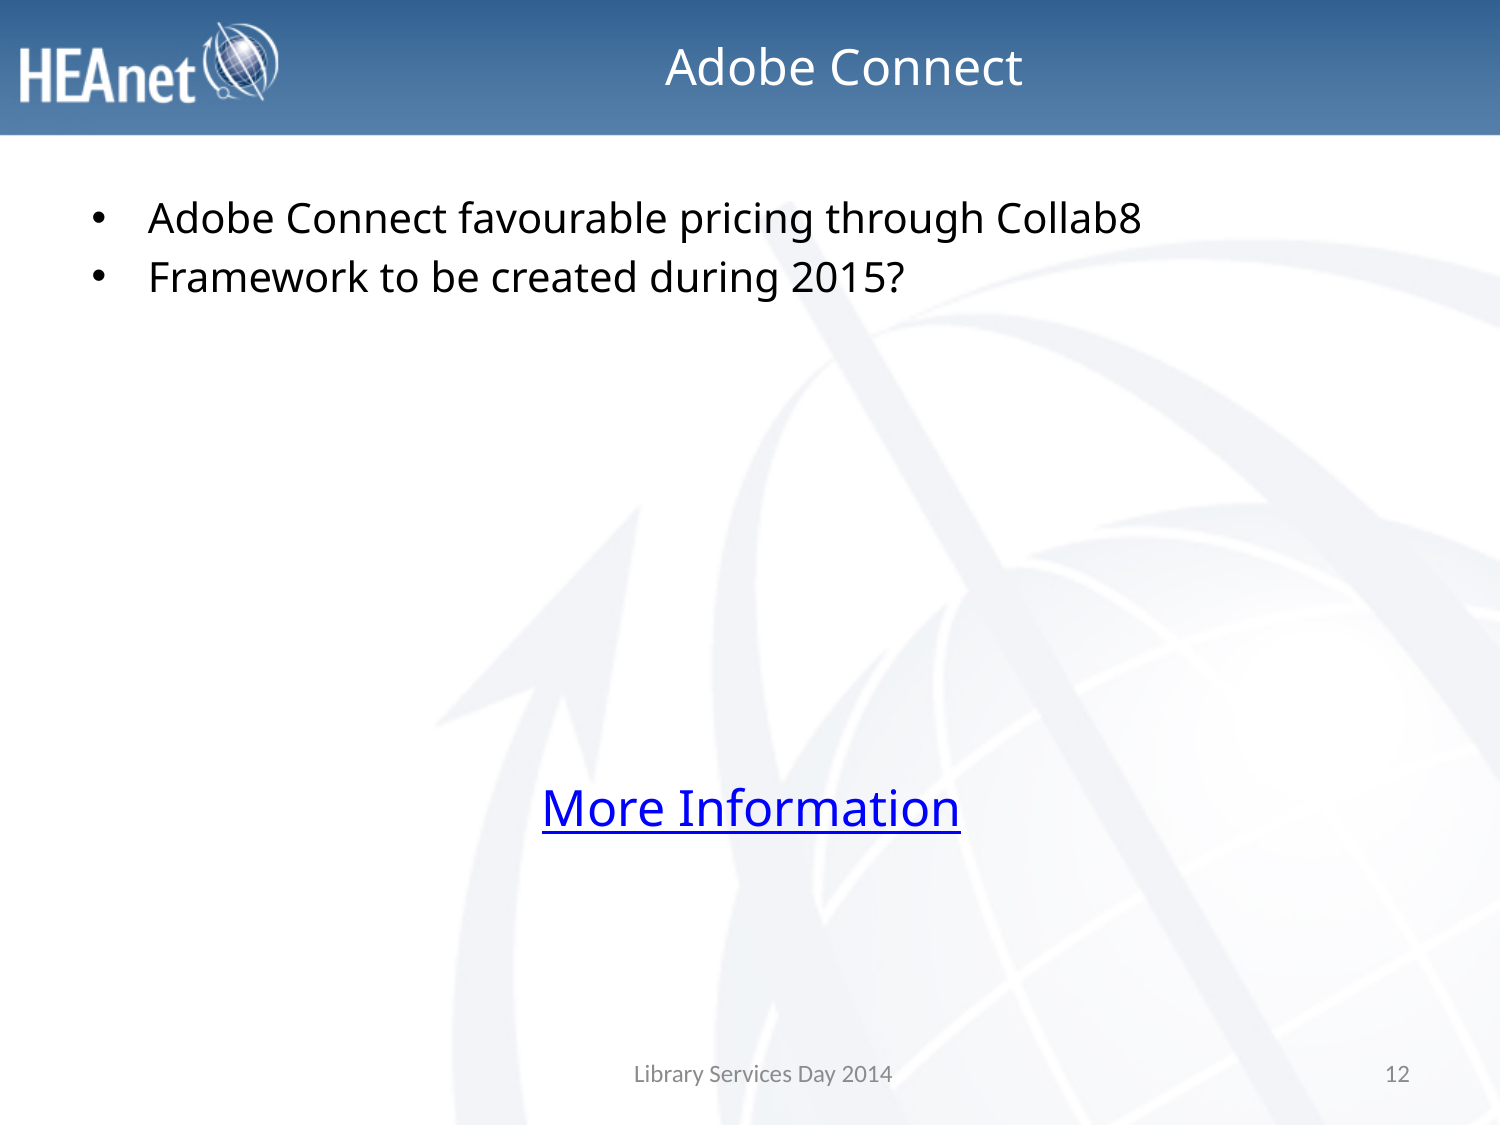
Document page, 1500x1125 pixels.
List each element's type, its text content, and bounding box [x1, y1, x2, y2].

slide_number 12 [1074, 1042, 1425, 1103]
title Adobe Connect [312, 0, 1376, 160]
list Adobe Connect favourable pricing through Collab8 Framework to be created during 2015? More Information [76, 184, 1427, 927]
footer Library Services Day 2014 [454, 1042, 1073, 1103]
picture [0, 0, 1500, 1125]
